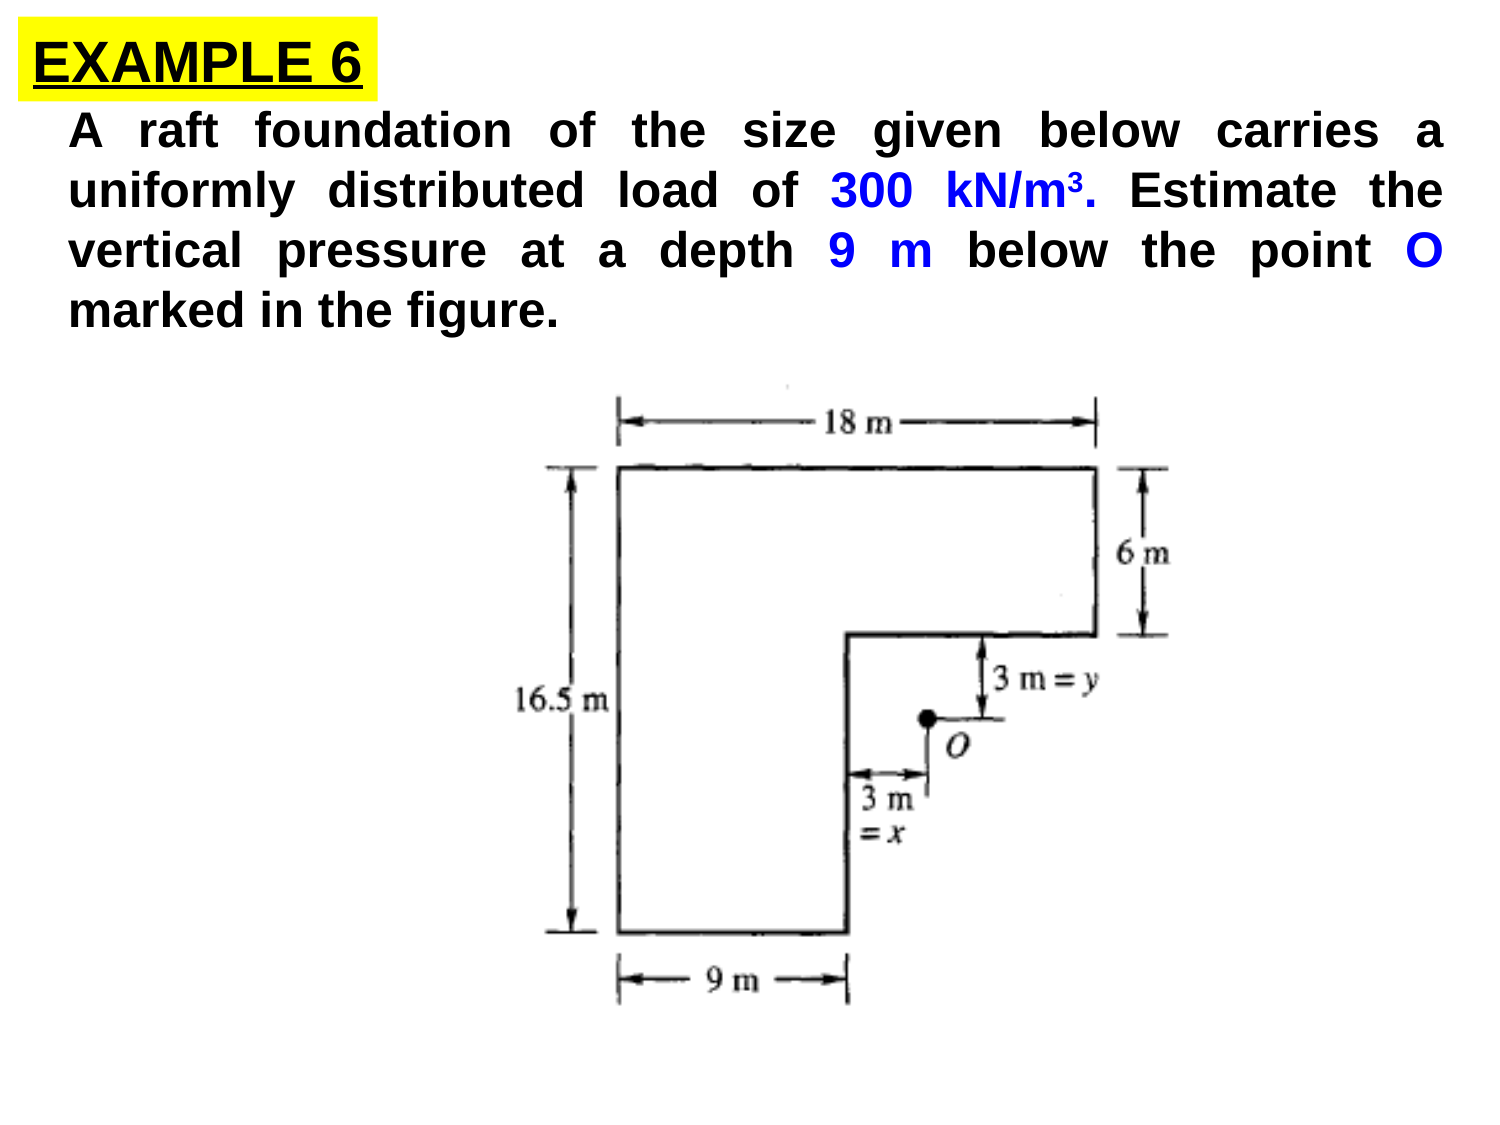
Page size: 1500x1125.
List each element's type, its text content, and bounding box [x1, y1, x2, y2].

text_box A raft foundation of the size given below carries a uniformly distributed load of 300 kN/m3. Estimate the vertical pressure at a depth 9 m below the point O marked in the figure. [53, 90, 1459, 345]
picture [501, 373, 1211, 1024]
text_box EXAMPLE 6 [18, 16, 378, 102]
